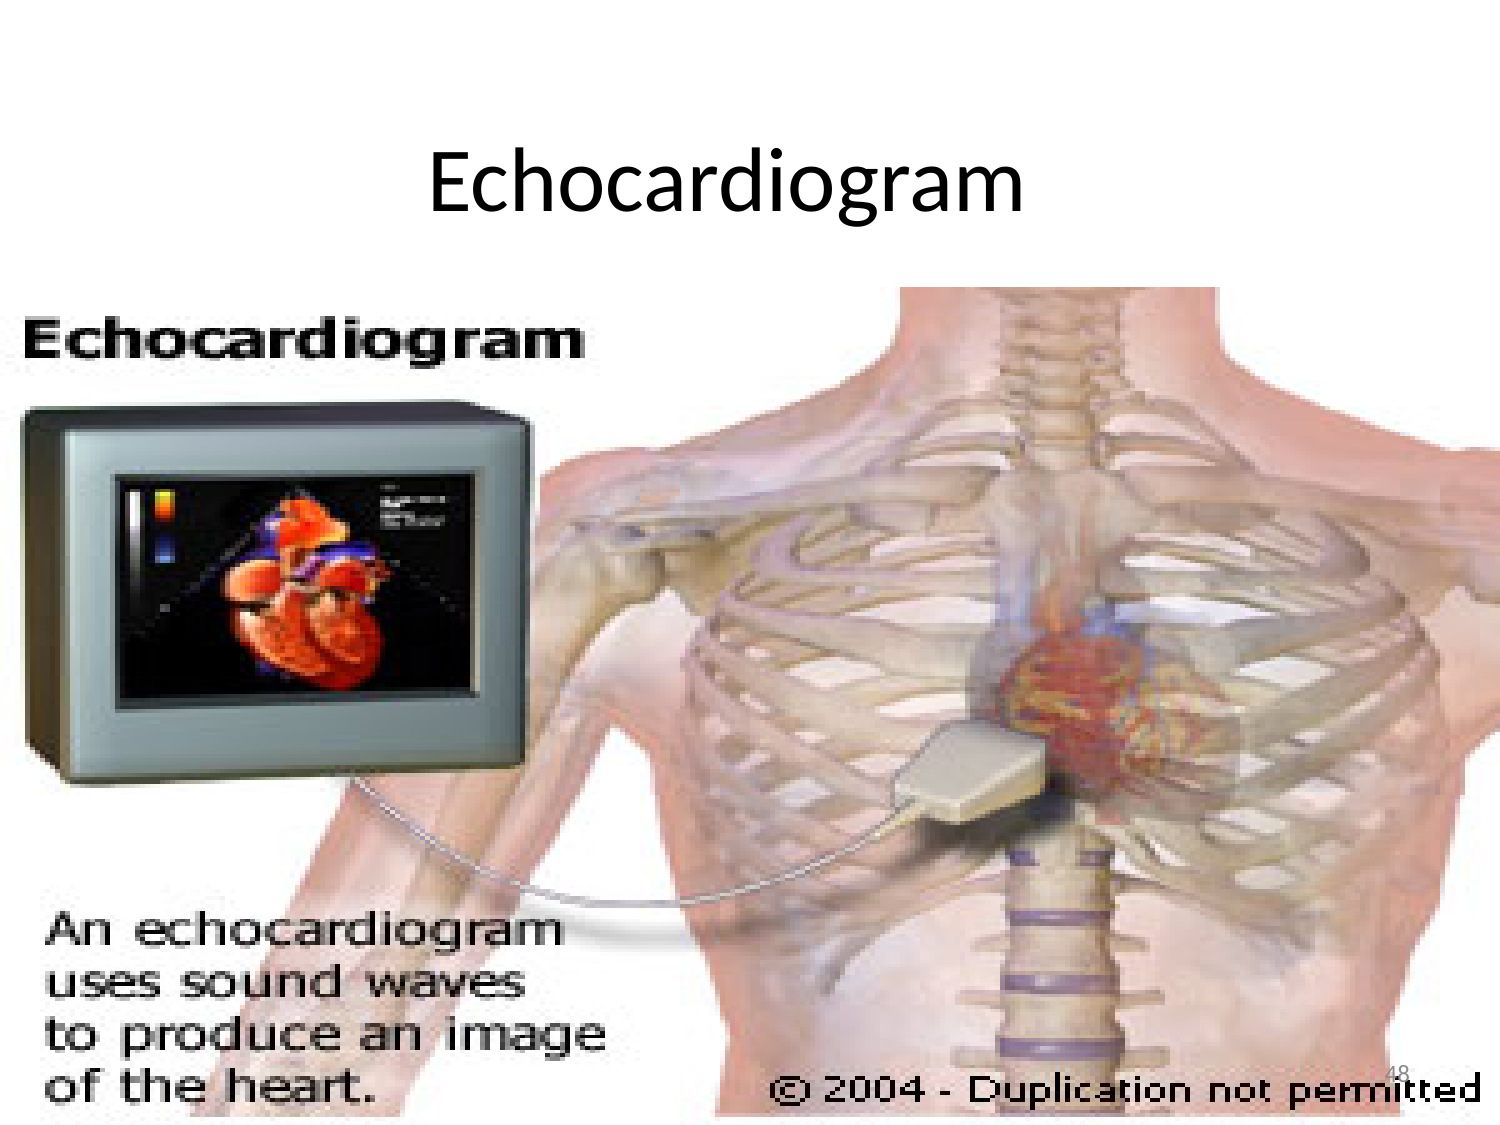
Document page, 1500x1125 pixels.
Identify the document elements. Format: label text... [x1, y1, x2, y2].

picture [0, 287, 1500, 1125]
title Echocardiogram [99, 50, 1375, 238]
